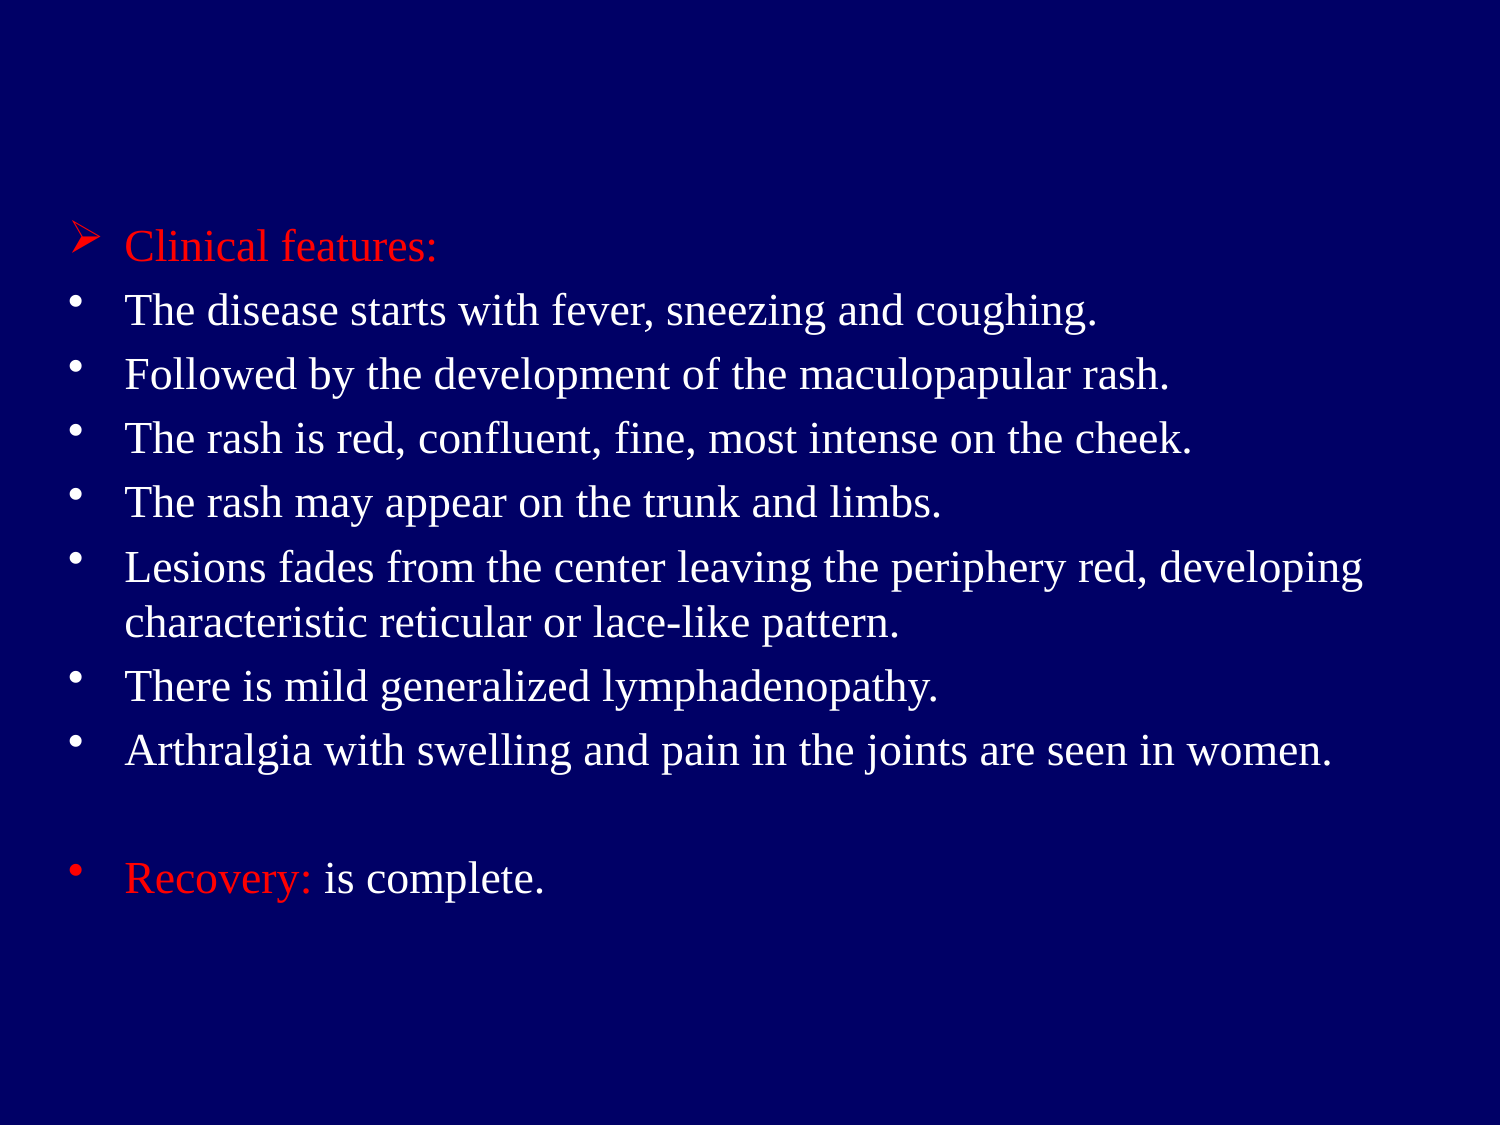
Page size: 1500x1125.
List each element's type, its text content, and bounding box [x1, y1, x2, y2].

list Clinical features: The disease starts with fever, sneezing and coughing. Followed by the development of the maculopapular rash. The rash is red, confluent, fine, most intense on the cheek. The rash may appear on the trunk and limbs. Lesions fades from the center leaving the periphery red, developing characteristic reticular or lace-like pattern. There is mild generalized lymphadenopathy. Arthralgia with swelling and pain in the joints are seen in women. Recovery: is complete. [52, 207, 1449, 959]
